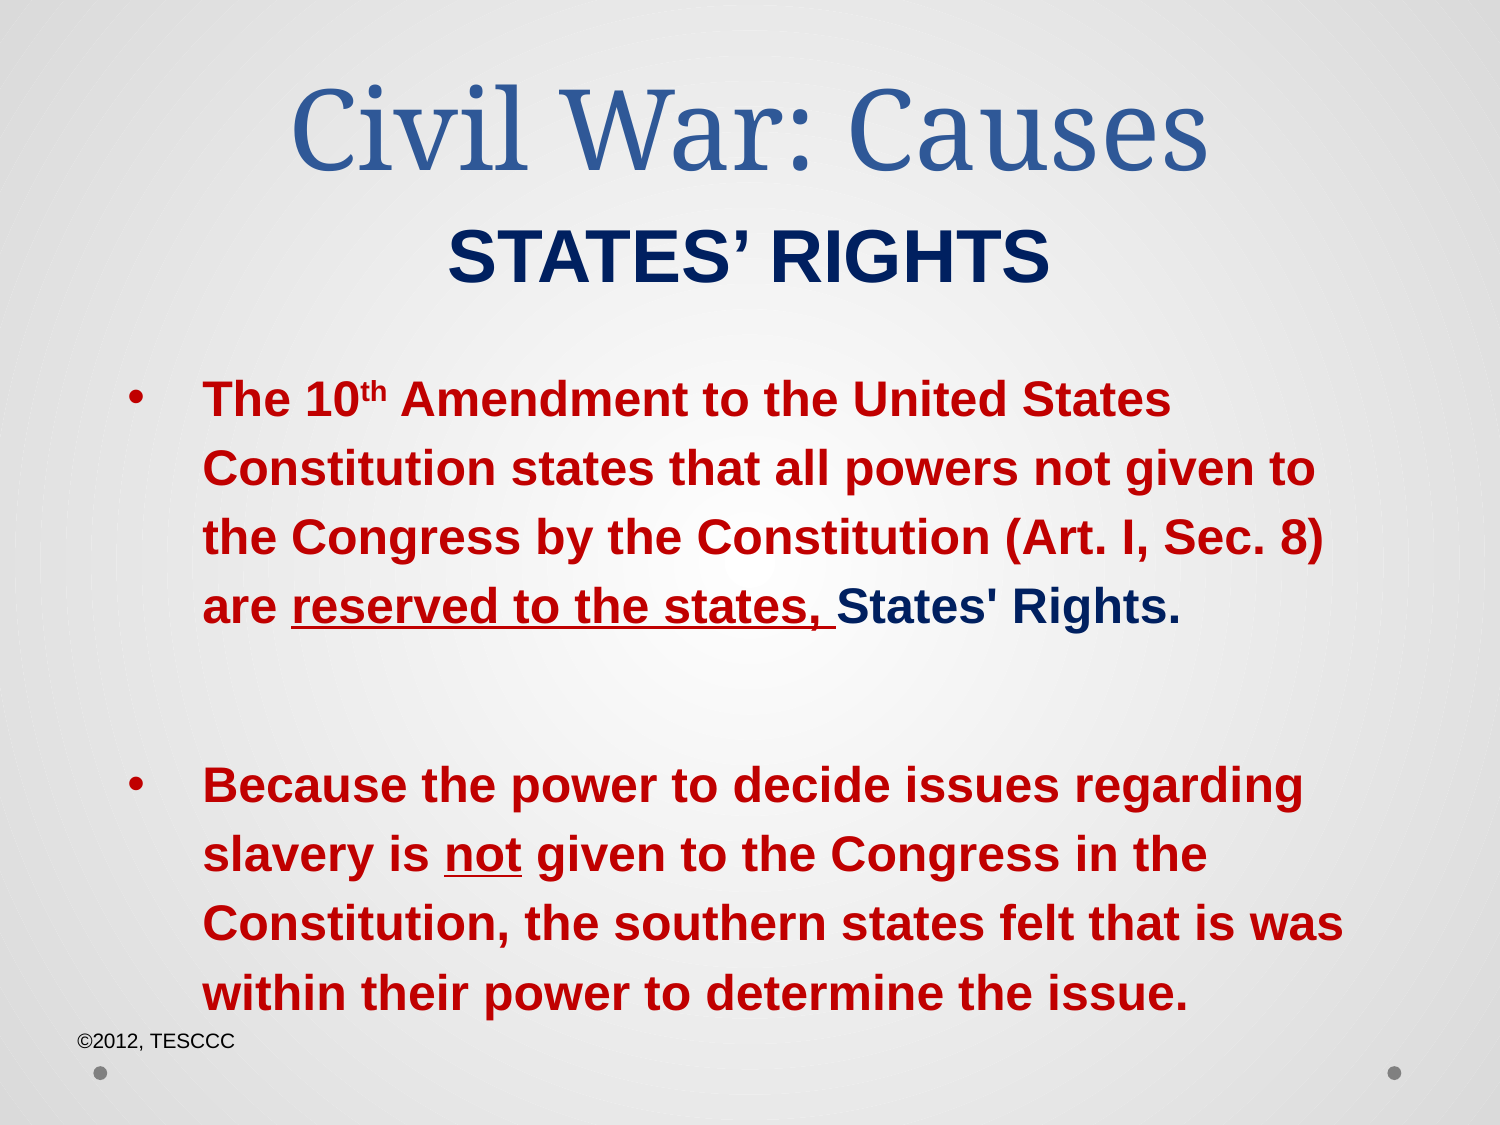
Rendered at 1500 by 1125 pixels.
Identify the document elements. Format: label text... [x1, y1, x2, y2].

title Civil War: Causes [75, 24, 1425, 200]
text_box ©2012, TESCCC [62, 1020, 400, 1060]
text_box STATES’ RIGHTS The 10th Amendment to the United States Constitution states that all powers not given to the Congress by the Constitution (Art. I, Sec. 8) are reserved to the states, States' Rights. Because the power to decide issues regarding slavery is not given to the Congress in the Constitution, the southern states felt that is was within their power to determine the issue. [112, 200, 1388, 1125]
